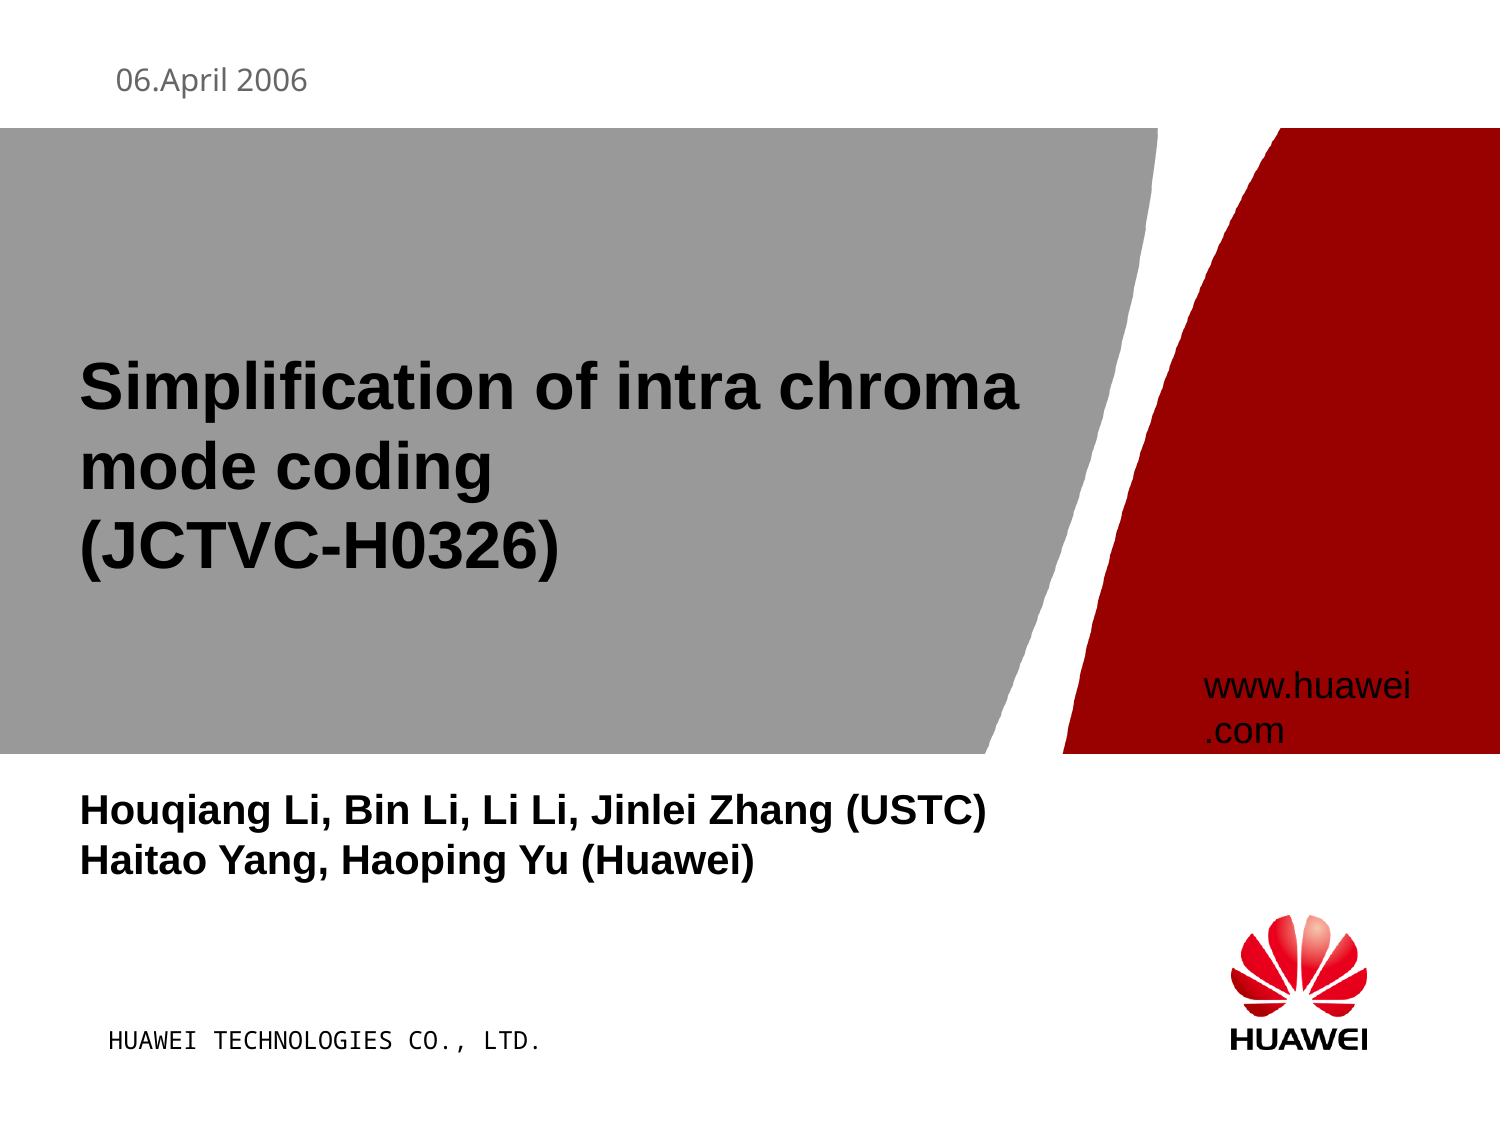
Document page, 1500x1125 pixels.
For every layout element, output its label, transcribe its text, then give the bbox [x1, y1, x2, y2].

picture [0, 128, 1500, 754]
text_box Simplification of intra chroma mode coding (JCTVC-H0326) [64, 335, 1105, 590]
picture [1231, 915, 1367, 1050]
text_box Houqiang Li, Bin Li, Li Li, Jinlei Zhang (USTC) Haitao Yang, Haoping Yu (Huawei) [64, 775, 1105, 890]
